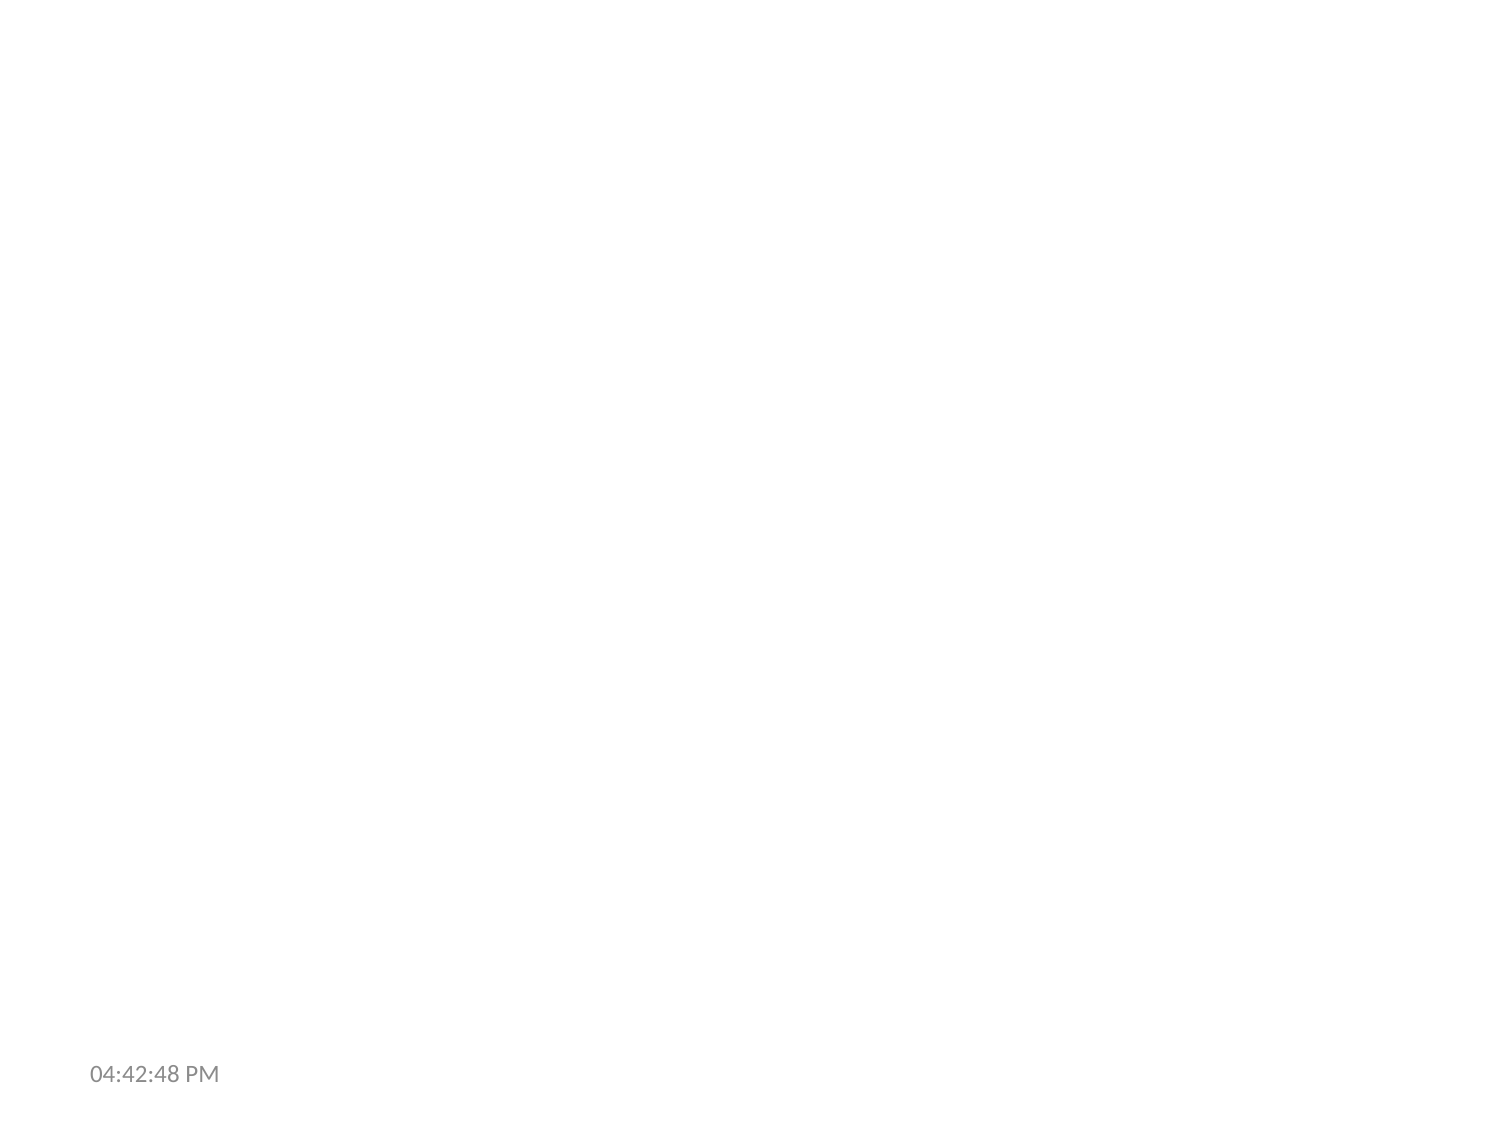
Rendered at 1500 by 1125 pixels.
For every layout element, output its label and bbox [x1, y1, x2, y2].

slide_number [75, 1042, 425, 1103]
